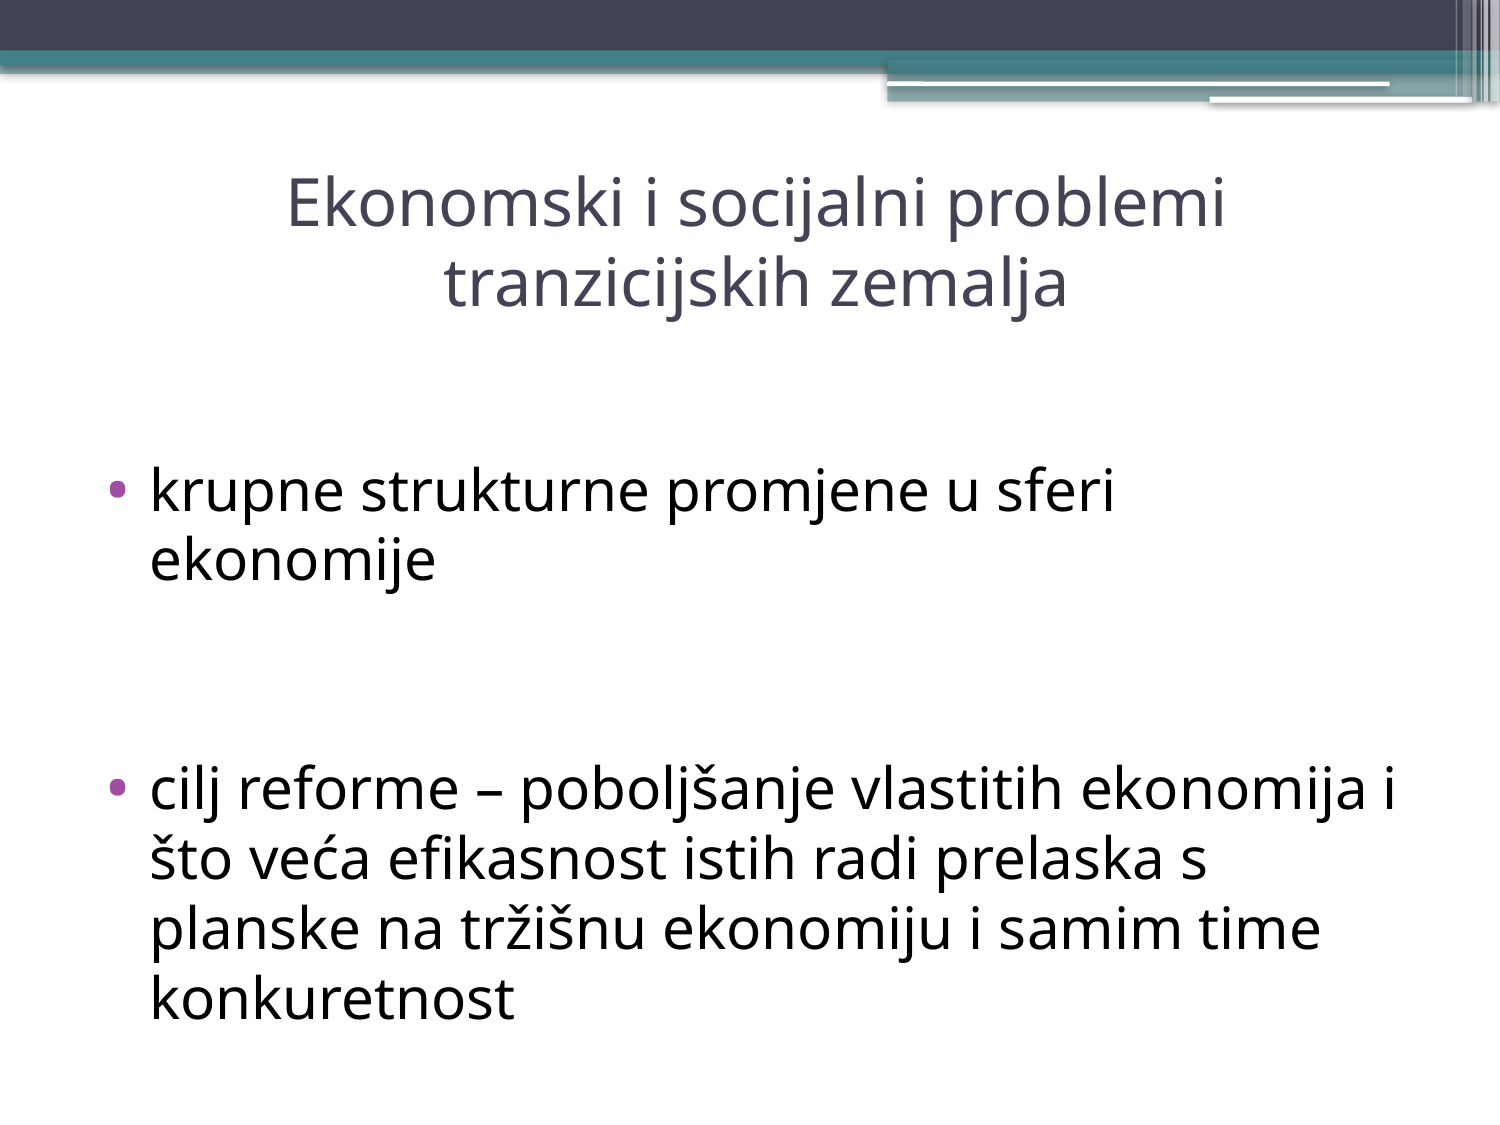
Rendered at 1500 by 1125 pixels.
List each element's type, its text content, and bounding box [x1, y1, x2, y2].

list krupne strukturne promjene u sferi ekonomije cilj reforme – poboljšanje vlastitih ekonomija i što veća efikasnost istih radi prelaska s planske na tržišnu ekonomiju i samim time konkuretnost [75, 368, 1425, 1079]
title Ekonomski i socijalni problemi tranzicijskih zemalja [82, 152, 1432, 328]
